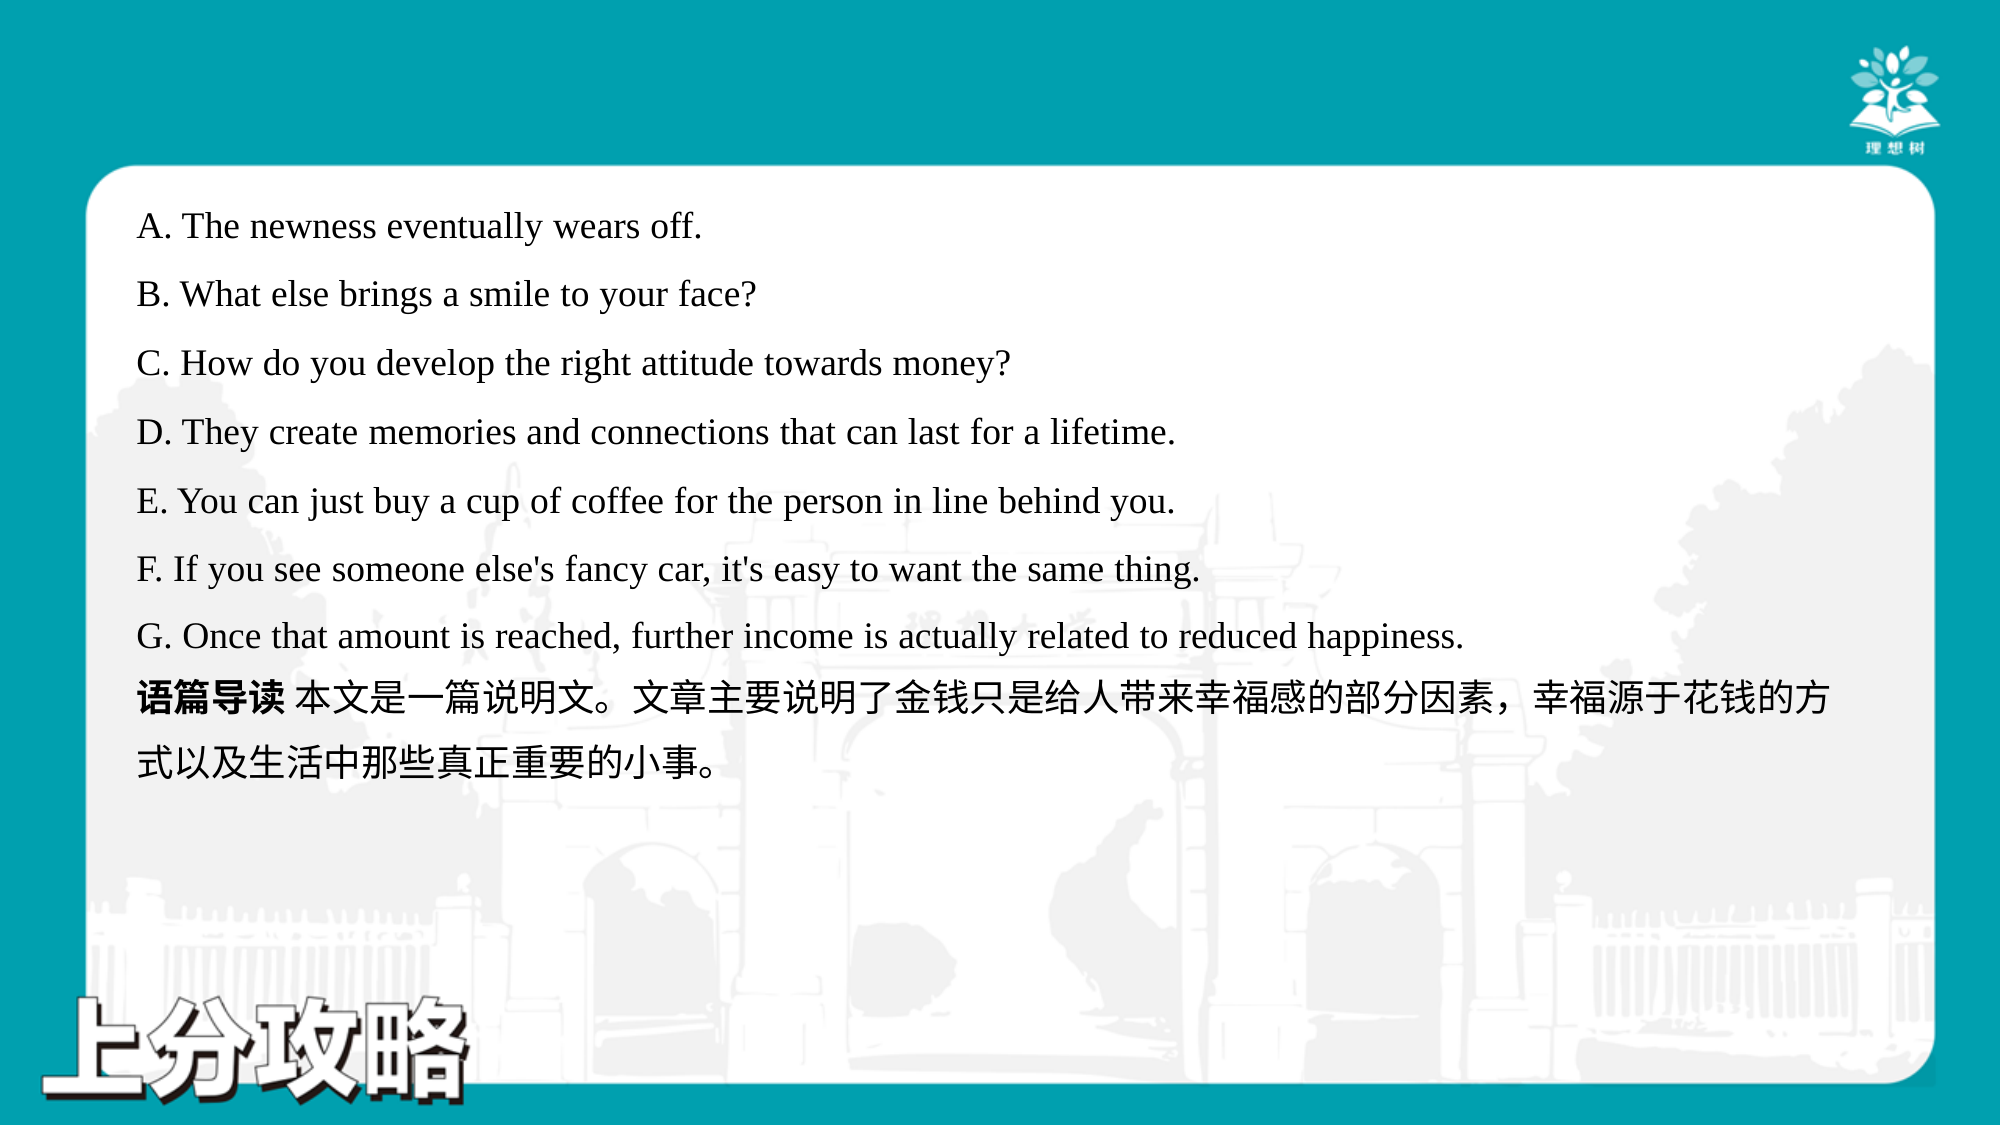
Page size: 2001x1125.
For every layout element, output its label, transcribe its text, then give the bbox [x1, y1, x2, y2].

picture [0, 0, 2000, 1125]
text_box A. The newness eventually wears off. B. What else brings a smile to your face? C. How do you develop the right attitude towards money? D. They create memories and connections that can last for a lifetime. E. You can just buy a cup of coffee for the person in line behind you. F. If you see someone else's fancy car, it's easy to want the same thing. G. Once that amount is reached, further income is actually related to reduced happiness.#7 [136, 176, 1865, 648]
text_box 语篇导读 本文是一篇说明文。文章主要说明了金钱只是给人带来幸福感的部分因素，幸福源于花钱的方 式以及生活中那些真正重要的小事。 [136, 650, 1865, 777]
